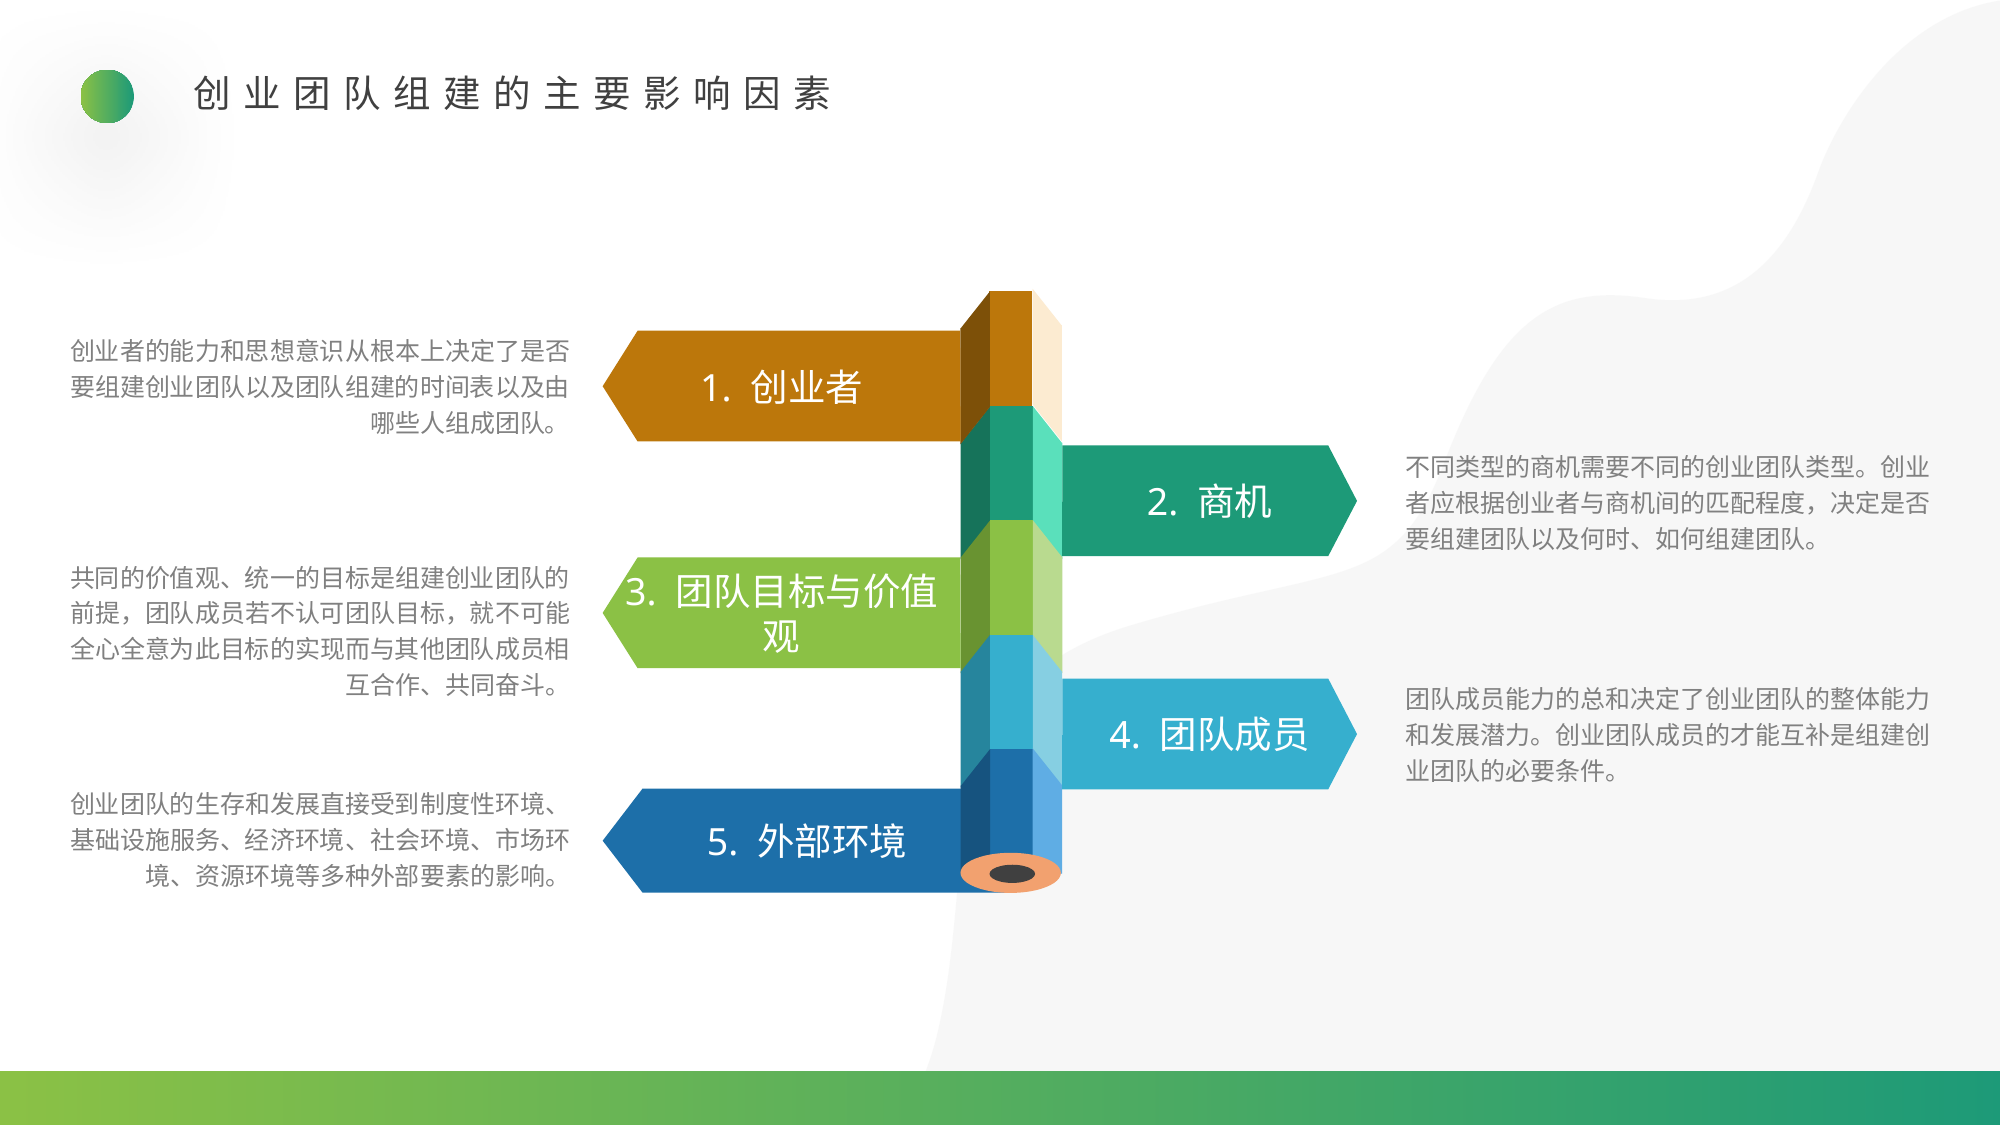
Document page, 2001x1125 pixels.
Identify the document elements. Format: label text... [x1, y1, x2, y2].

text_box 不同类型的商机需要不同的创业团队类型。创业者应根据创业者与商机间的匹配程度，决定是否要组建团队以及何时、如何组建团队。 [1405, 445, 1940, 560]
text_box [991, 290, 1032, 407]
text_box 5. 外部环境 [602, 788, 960, 893]
text_box [989, 407, 1031, 519]
text_box [1031, 287, 1064, 445]
text_box [959, 520, 989, 668]
text_box [959, 290, 991, 448]
text_box 创业者的能力和思想意识从根本上决定了是否要组建创业团队以及团队组建的时间表以及由哪些人组成团队。 [67, 329, 571, 443]
text_box [989, 519, 1031, 634]
text_box 3. 团队目标与价值观 [602, 557, 961, 669]
text_box [1031, 519, 1064, 669]
text_box [988, 634, 1031, 749]
text_box 4. 团队成员 [1062, 678, 1358, 790]
text_box 共同的价值观、统一的目标是组建创业团队的前提，团队成员若不认可团队目标，就不可能全心全意为此目标的实现而与其他团队成员相互合作、共同奋斗。 [67, 556, 571, 670]
text_box 创业团队组建的主要影响因素 [178, 62, 950, 123]
text_box [959, 635, 988, 783]
text_box [959, 412, 989, 554]
text_box 创业团队的生存和发展直接受到制度性环境、基础设施服务、经济环境、社会环境、市场环境、资源环境等多种外部要素的影响。 [67, 779, 571, 893]
text_box 2. 商机 [1062, 445, 1358, 557]
text_box [1031, 746, 1064, 875]
text_box [959, 747, 992, 876]
text_box [1031, 633, 1064, 782]
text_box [960, 852, 1061, 893]
text_box 团队成员能力的总和决定了创业团队的整体能力和发展潜力。创业团队成员的才能互补是组建创业团队的必要条件。 [1405, 674, 1940, 788]
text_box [989, 749, 1033, 852]
text_box 1. 创业者 [602, 330, 961, 442]
text_box [1031, 407, 1062, 554]
